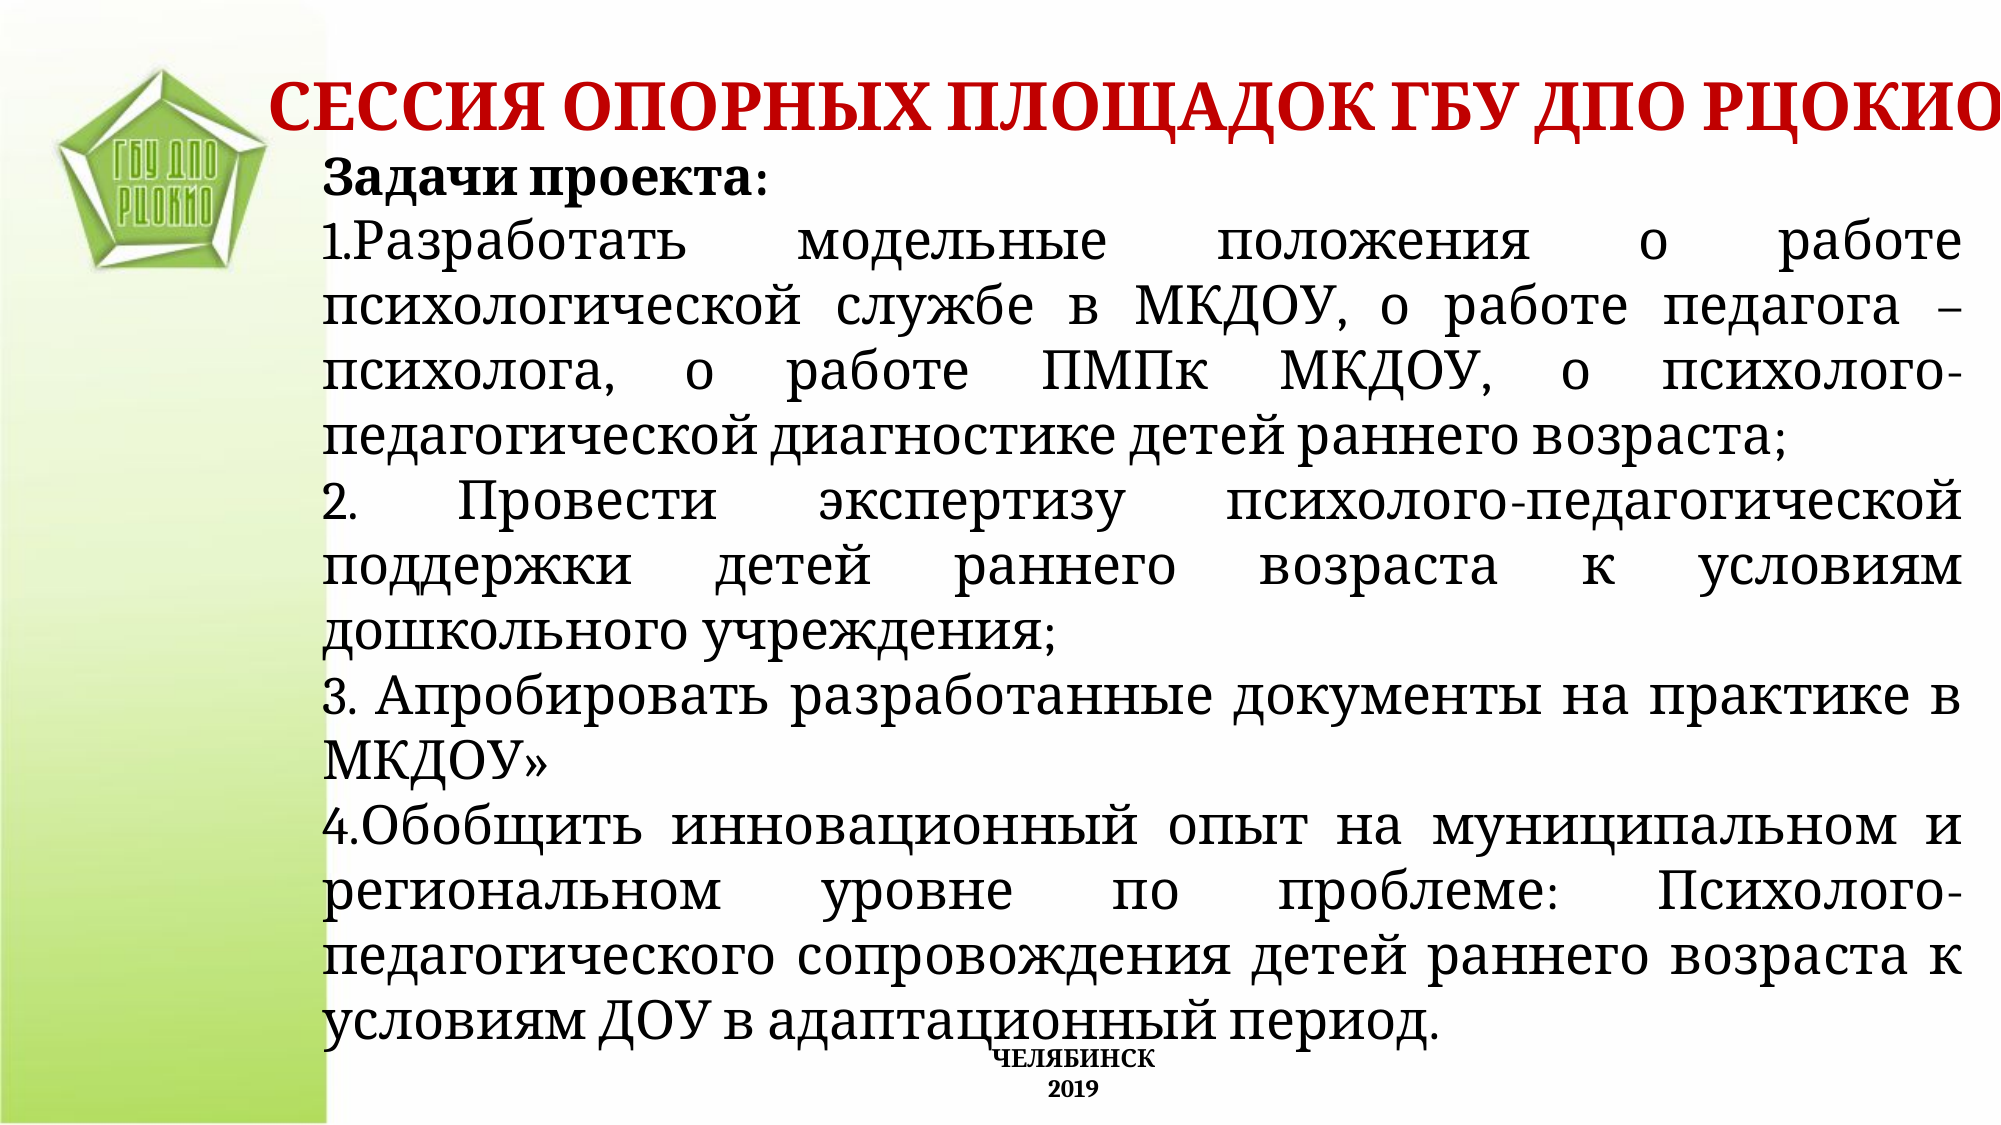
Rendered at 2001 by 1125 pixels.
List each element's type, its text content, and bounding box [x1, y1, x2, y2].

picture [0, 0, 2001, 1125]
text_box Задачи проекта: 1.Разработать модельные положения о работе психологической службе в МКДОУ, о работе педагога – психолога, о работе ПМПк МКДОУ, о психолого-педагогической диагностике детей раннего возраста; 2. Провести экспертизу психолого-педагогической поддержки детей раннего возраста к условиям дошкольного учреждения; 3. Апробировать разработанные документы на практике в МКДОУ» 4.Обобщить инновационный опыт на муниципальном и региональном уровне по проблеме: Психолого-педагогического сопровождения детей раннего возраста к условиям ДОУ в адаптационный период. [307, 152, 1980, 1058]
text_box СЕССИЯ ОПОРНЫХ ПЛОЩАДОК ГБУ ДПО РЦОКИО [252, 56, 2000, 152]
footer ЧЕЛЯБИНСК 2019 [667, 1019, 1480, 1125]
